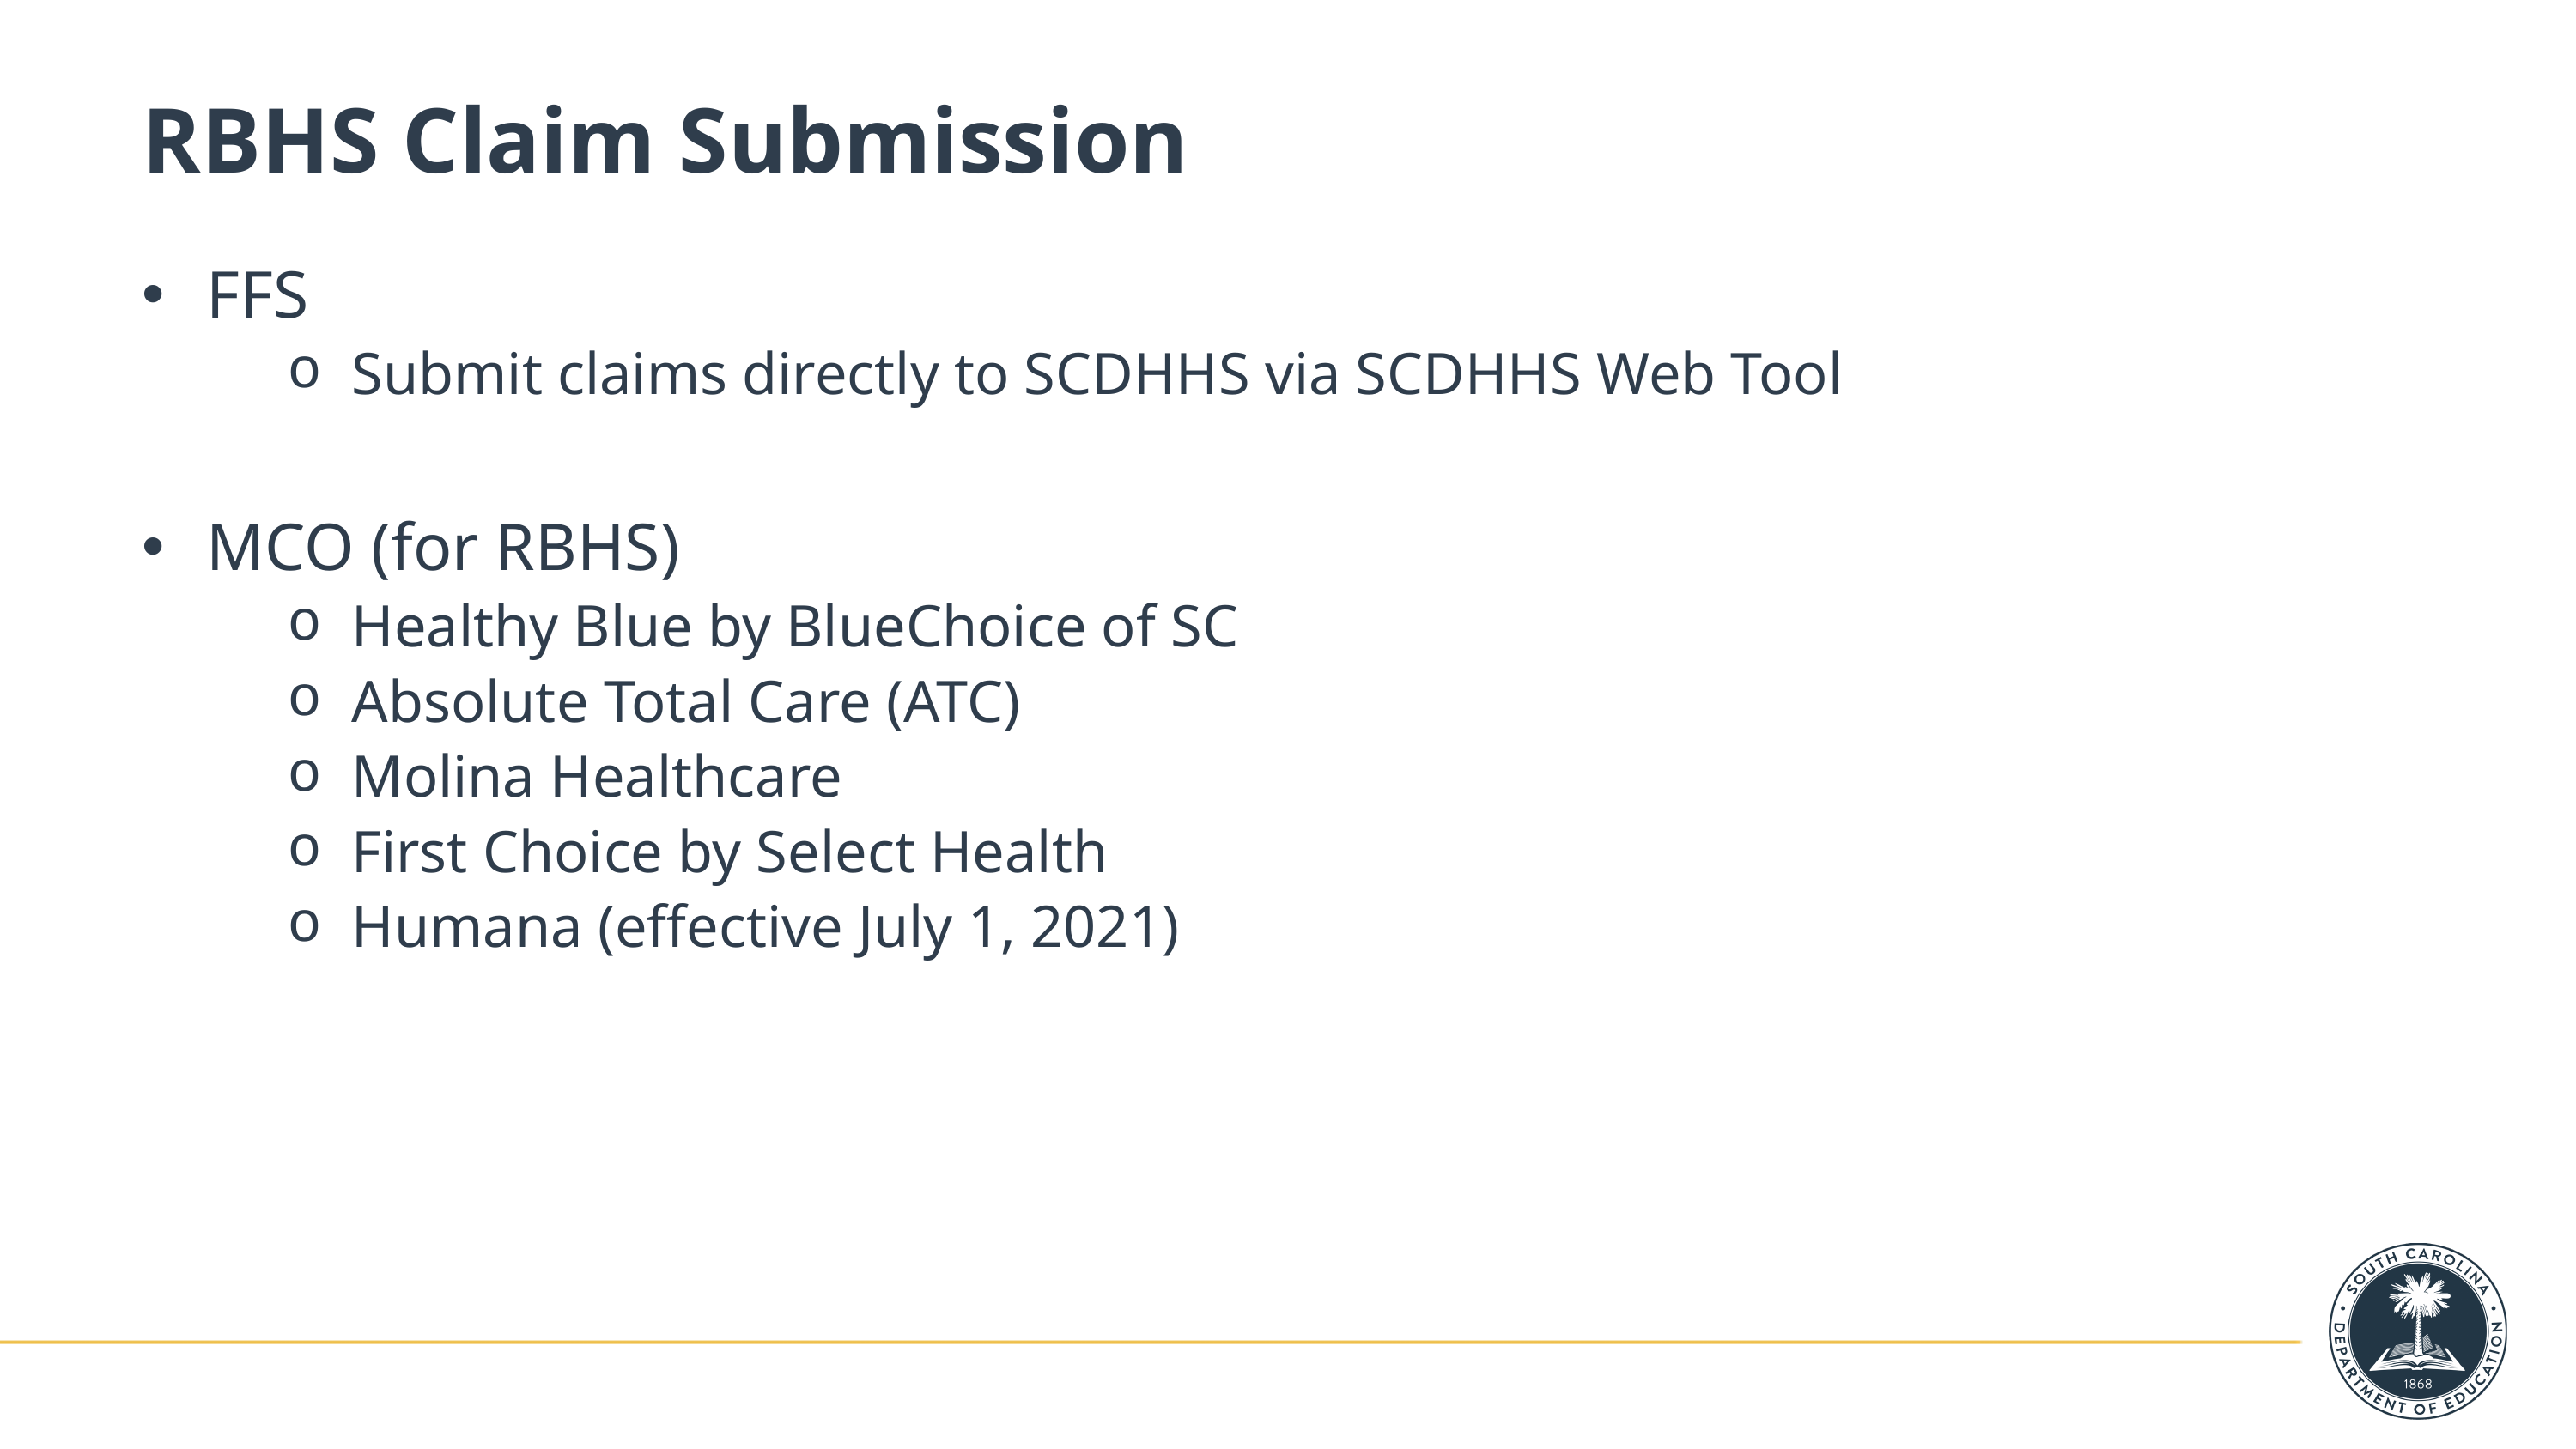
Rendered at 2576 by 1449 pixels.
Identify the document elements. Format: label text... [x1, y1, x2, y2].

picture [2329, 1243, 2507, 1420]
title RBHS Claim Submission [129, 76, 2447, 232]
list FFS Submit claims directly to SCDHHS via SCDHHS Web Tool MCO (for RBHS) Healthy Blue by BlueChoice of SC Absolute Total Care (ATC) Molina Healthcare First Choice by Select Health Humana (effective July 1, 2021) [129, 256, 2447, 1149]
